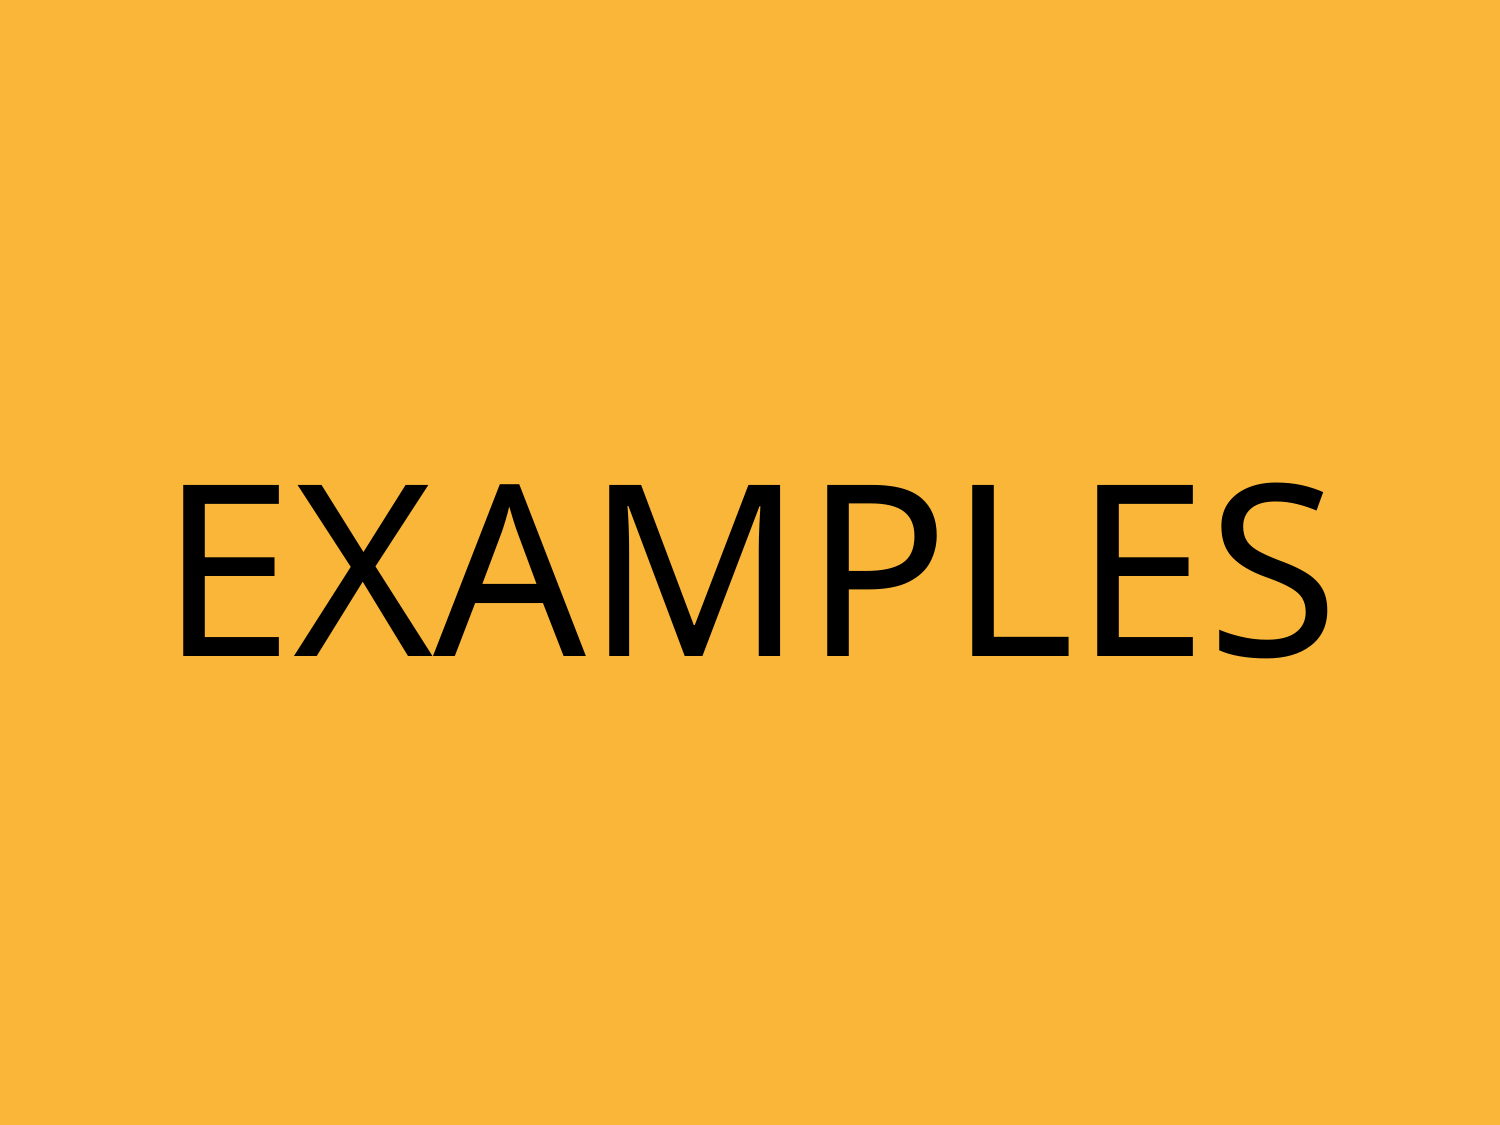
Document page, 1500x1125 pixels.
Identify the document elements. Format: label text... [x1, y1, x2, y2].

text_box EXAMPLES [145, 409, 1355, 712]
